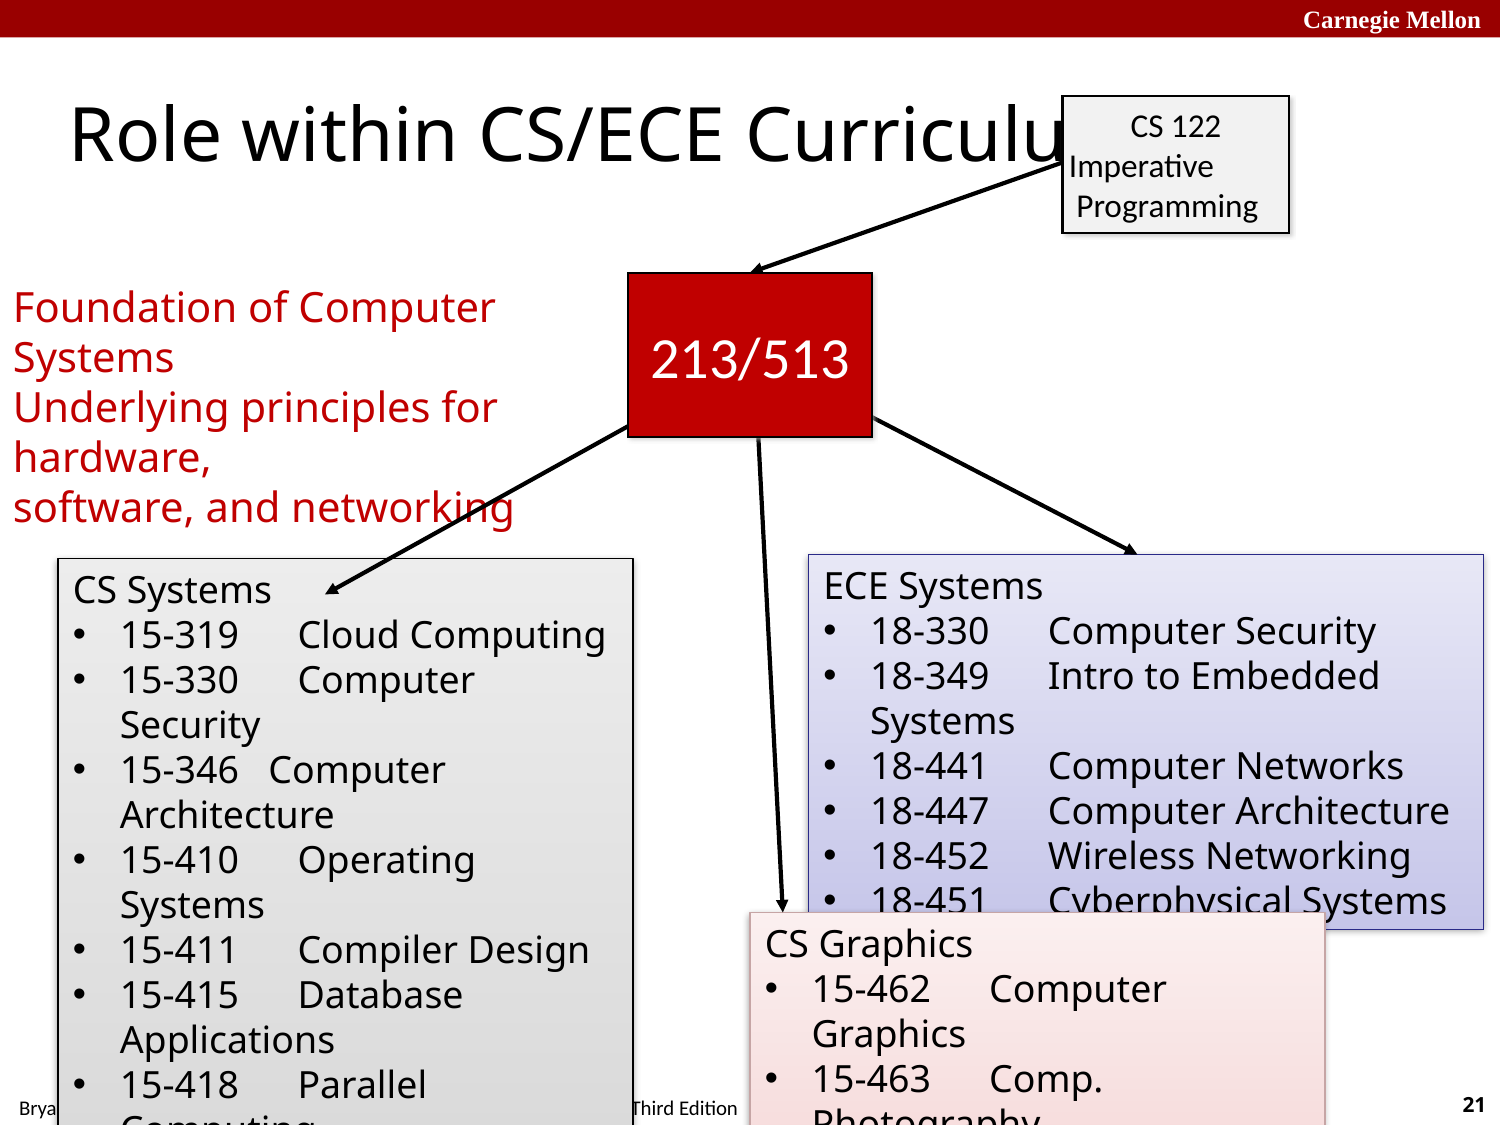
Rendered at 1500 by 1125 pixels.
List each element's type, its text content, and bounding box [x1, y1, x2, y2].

title Role within CS/ECE Curriculum [62, 41, 1438, 222]
text_box [877, 419, 1138, 555]
text_box 213/513 [628, 272, 872, 438]
text_box Foundation of Computer Systems Underlying principles for hardware, software, and networking [6, 274, 628, 438]
text_box [324, 426, 628, 595]
text_box [750, 162, 1063, 272]
text_box [758, 443, 789, 913]
text_box CS 122 Imperative Programming [1062, 95, 1290, 234]
text_box CS Systems 15-319 Cloud Computing 15-330 Computer Security 15-346 Computer Architecture 15-410 Operating Systems 15-411 Compiler Design 15-415 Database Applications 15-418 Parallel Computing 15-440 Distributed Systems 15-441 Computer Networks 15-445 Database Systems [57, 558, 634, 1125]
text_box ECE Systems 18-330 Computer Security 18-349 Intro to Embedded Systems 18-441 Computer Networks 18-447 Computer Architecture 18-452 Wireless Networking 18-451 Cyberphysical Systems [808, 554, 1484, 930]
text_box CS Graphics 15-462 Computer Graphics 15-463 Comp. Photography [749, 912, 1326, 1125]
